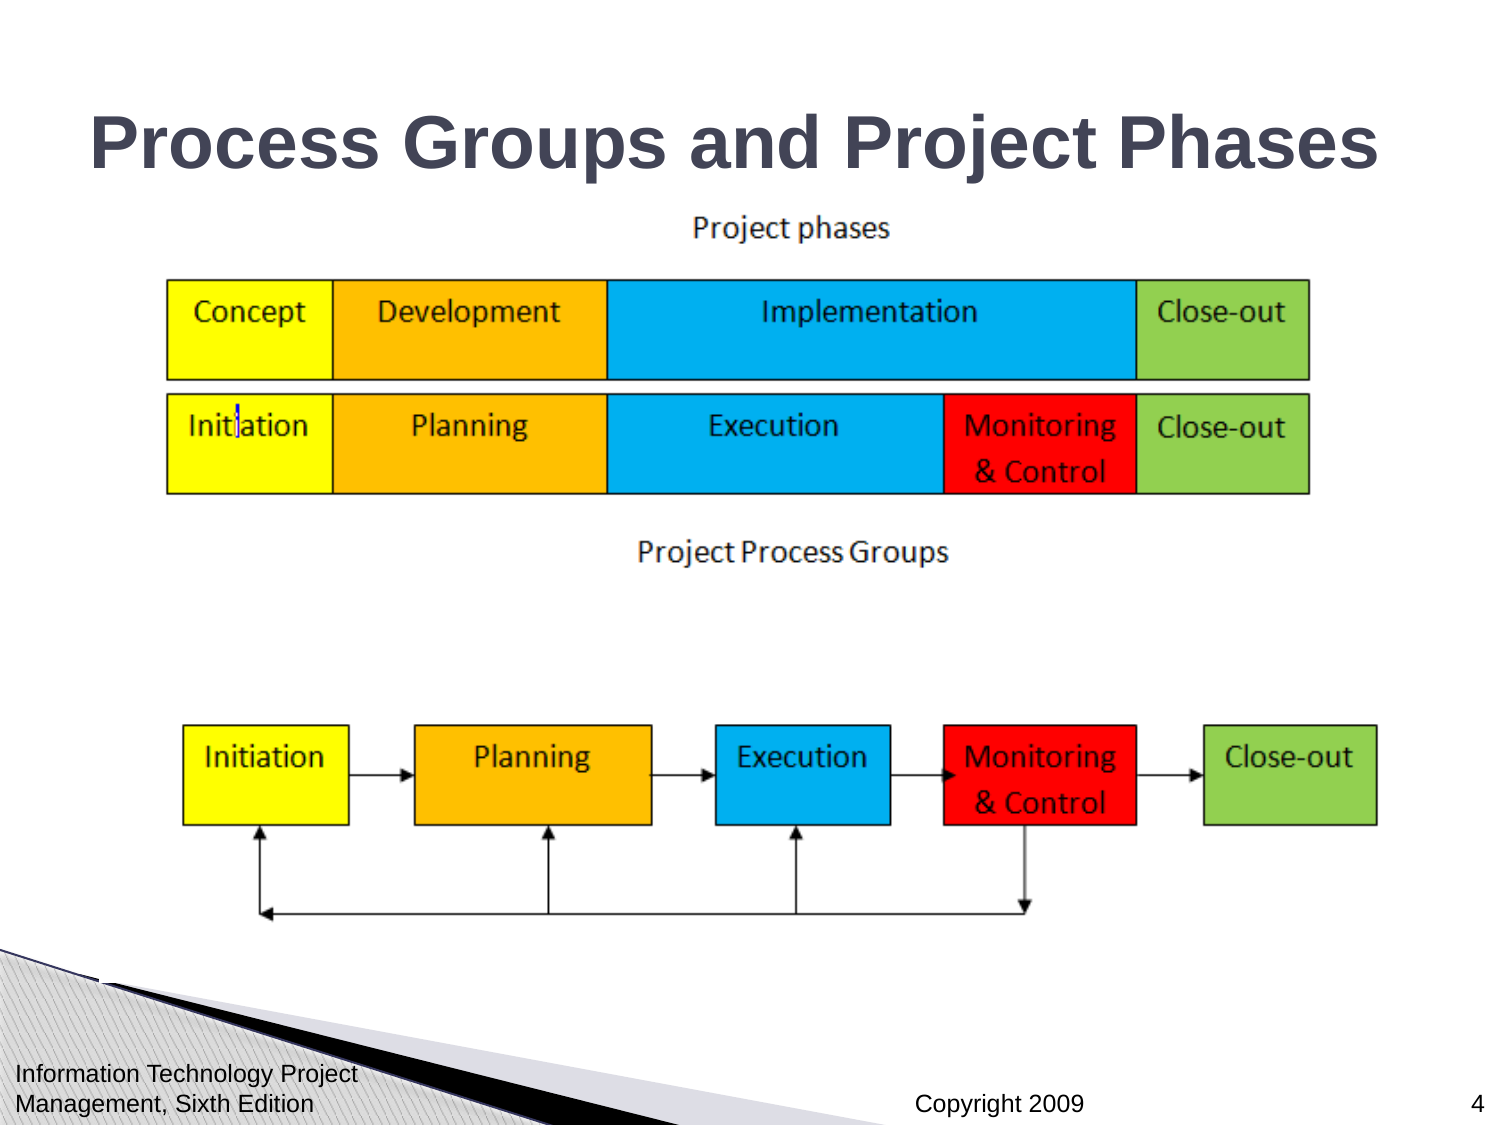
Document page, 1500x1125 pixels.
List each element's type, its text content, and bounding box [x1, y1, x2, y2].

picture [99, 187, 1444, 984]
footer Information Technology Project Management, Sixth Edition [0, 1065, 388, 1125]
slide_number 4 [1408, 1065, 1500, 1125]
title Process Groups and Project Phases [75, 45, 1425, 233]
